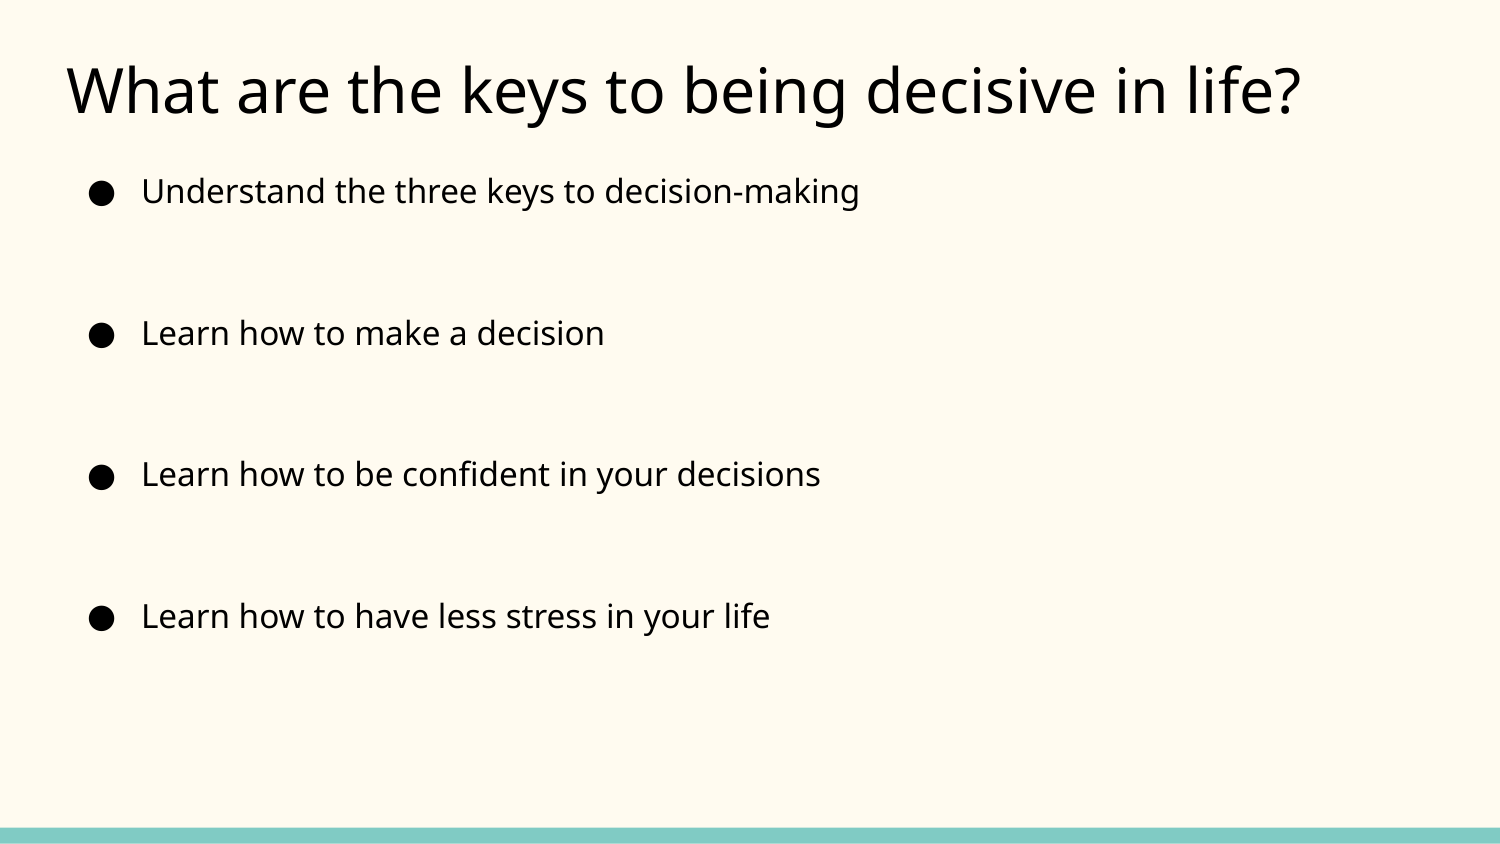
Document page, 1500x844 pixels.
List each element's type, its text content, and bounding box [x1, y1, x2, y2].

title What are the keys to being decisive in life? [51, 35, 1449, 149]
list Understand the three keys to decision-making Learn how to make a decision Learn how to be confident in your decisions Learn how to have less stress in your life [51, 149, 1449, 737]
